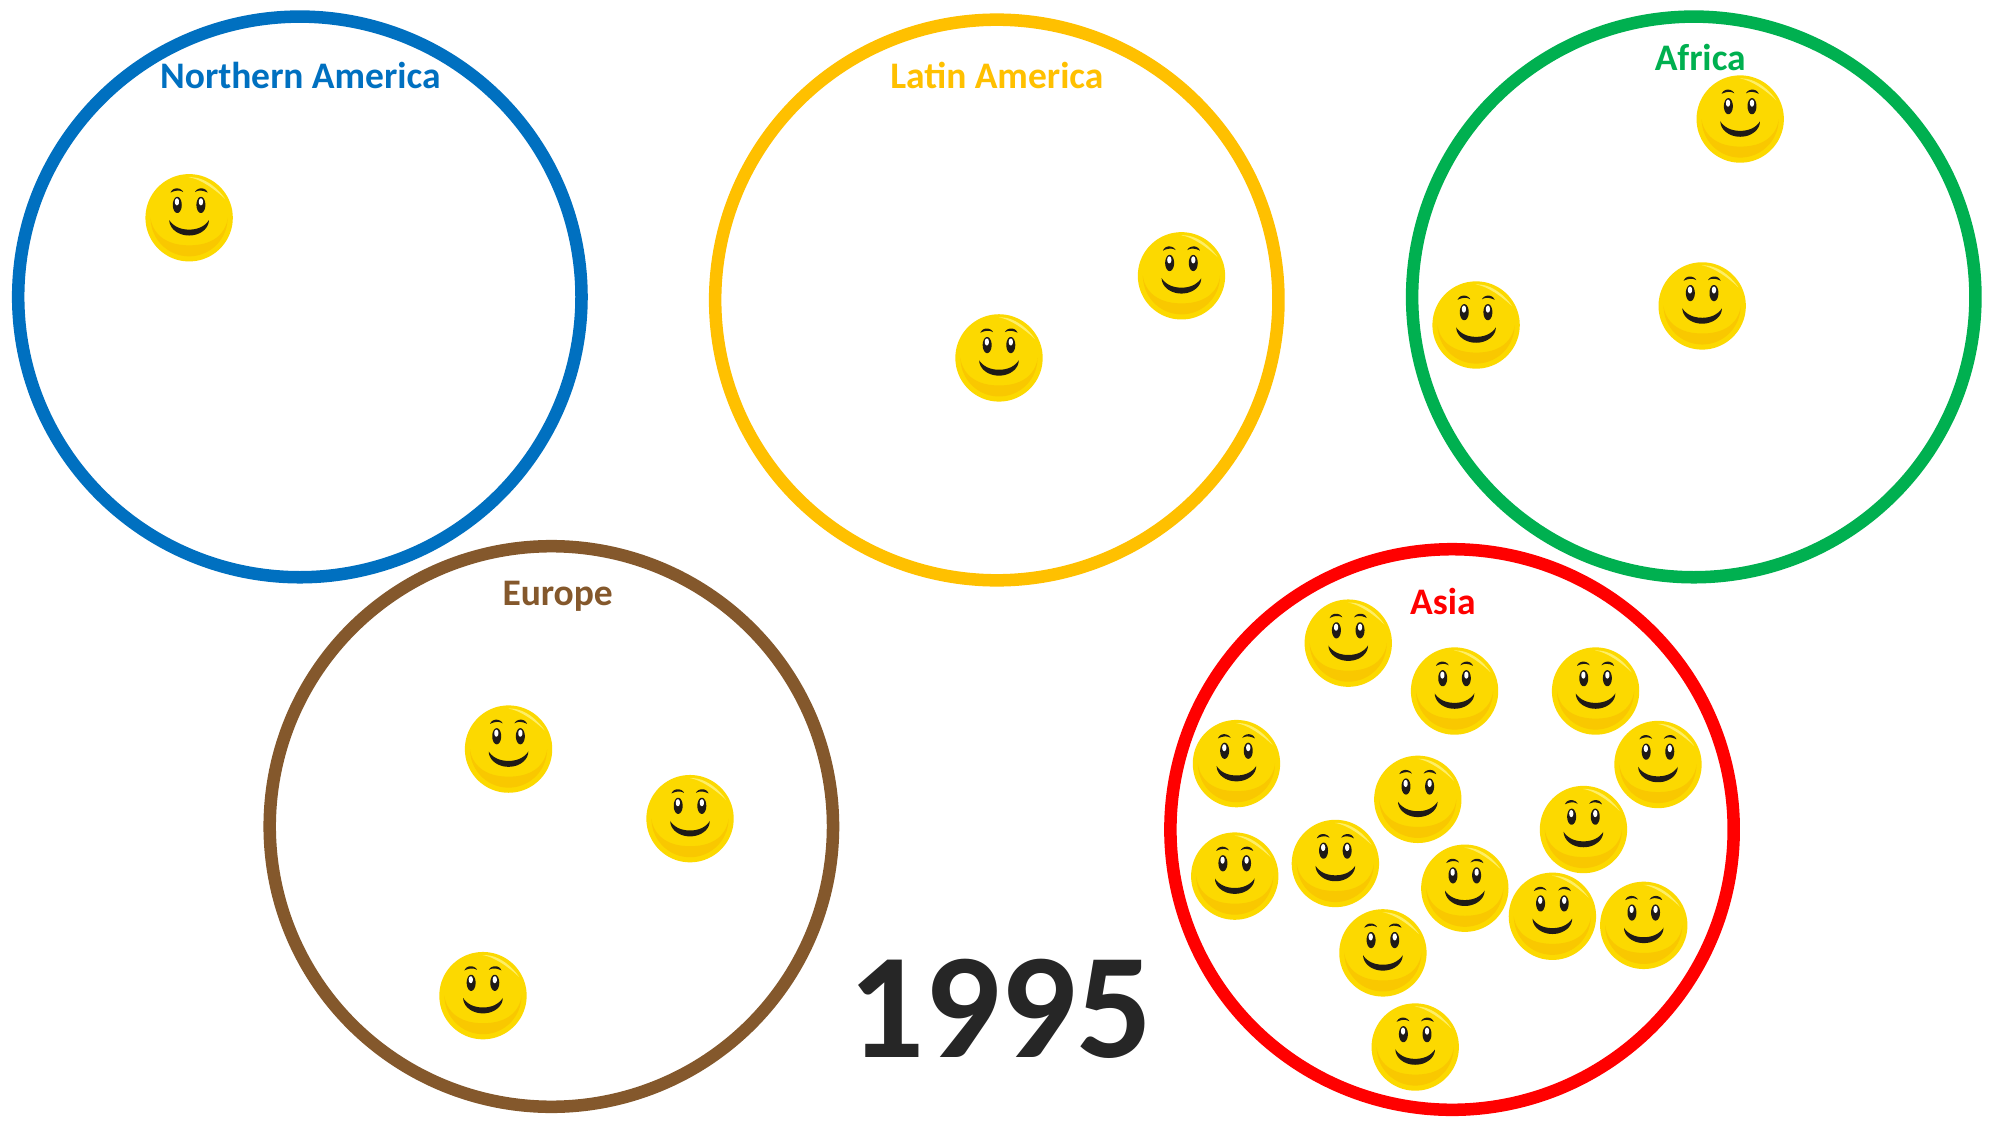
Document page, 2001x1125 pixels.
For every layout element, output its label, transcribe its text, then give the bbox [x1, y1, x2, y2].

text_box [714, 46, 1280, 582]
picture [1658, 262, 1746, 350]
picture [439, 951, 527, 1040]
picture [464, 705, 553, 793]
picture [1304, 599, 1392, 687]
text_box [178, 15, 422, 43]
picture [1371, 1003, 1459, 1091]
picture [1137, 232, 1226, 320]
picture [1410, 647, 1499, 735]
picture [1432, 281, 1520, 369]
text_box Northern America [145, 43, 497, 104]
text_box 1995 [820, 900, 1181, 1095]
picture [955, 314, 1043, 402]
picture [646, 774, 734, 863]
picture [145, 174, 233, 262]
picture [1339, 647, 1702, 997]
text_box Africa [1640, 25, 1788, 86]
picture [1192, 719, 1281, 808]
picture [1696, 75, 1784, 163]
picture [1291, 755, 1462, 908]
text_box [1411, 15, 1977, 579]
text_box [1169, 548, 1735, 1111]
picture [1600, 881, 1688, 970]
text_box [881, 18, 1112, 43]
text_box Latin America [875, 43, 1122, 104]
text_box [17, 61, 583, 579]
picture [1190, 832, 1279, 920]
text_box [268, 545, 835, 1108]
text_box Asia [1395, 569, 1493, 630]
text_box Europe [488, 560, 647, 621]
